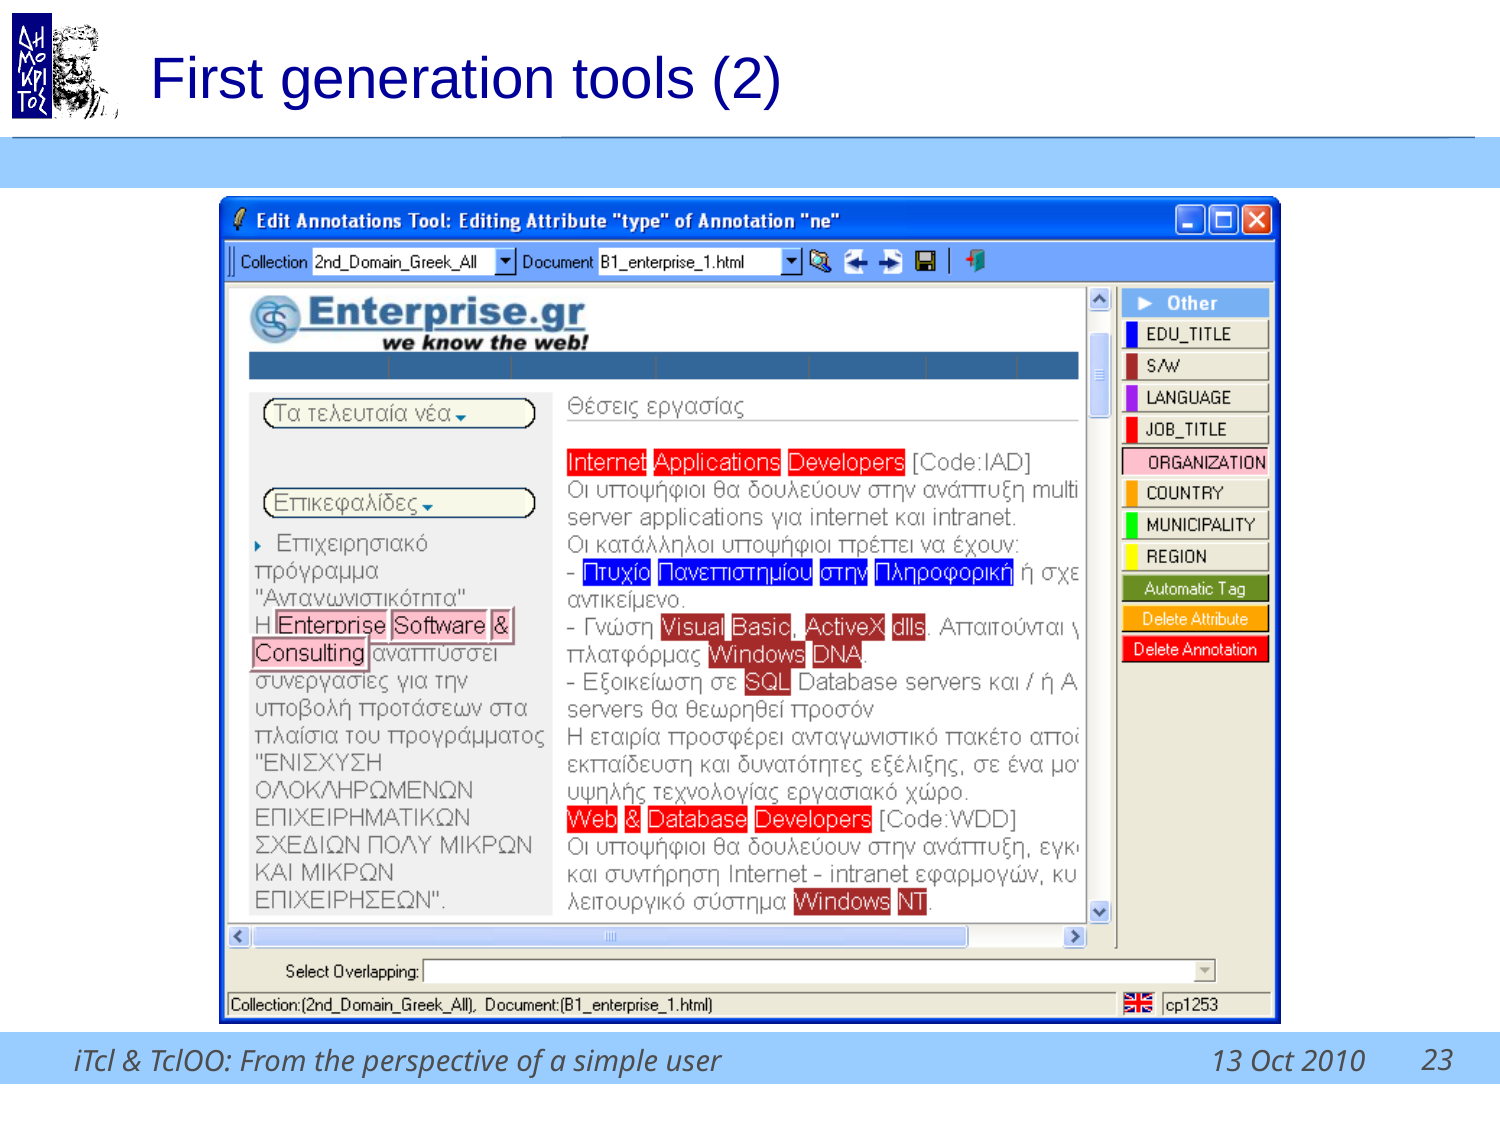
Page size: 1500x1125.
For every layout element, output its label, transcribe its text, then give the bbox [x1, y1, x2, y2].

picture [11, 13, 118, 120]
picture [219, 196, 1281, 1024]
footer iTcl & TclOO: From the perspective of a simple user [58, 1034, 1190, 1086]
slide_number 23 [1399, 1033, 1476, 1084]
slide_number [1190, 1034, 1381, 1086]
title First generation tools (2) [135, 12, 1476, 138]
